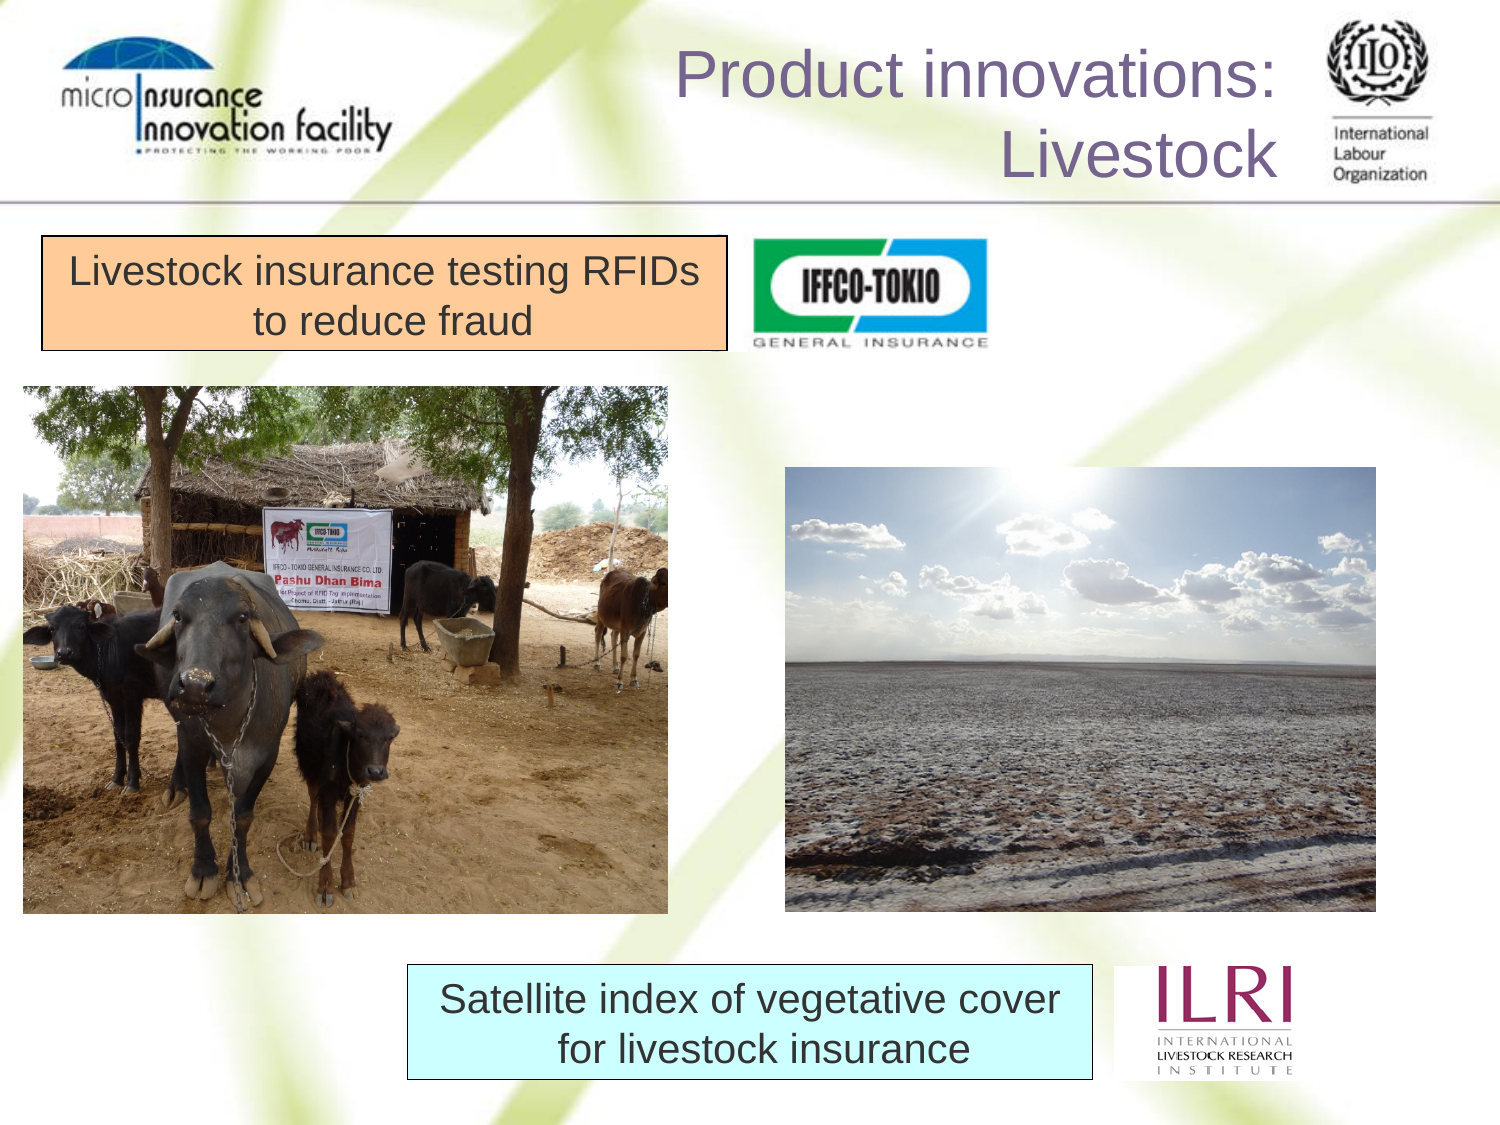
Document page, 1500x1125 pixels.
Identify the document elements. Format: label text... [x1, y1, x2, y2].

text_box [41, 234, 1055, 352]
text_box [407, 963, 1337, 1081]
title Product innovations: Livestock [466, 30, 1294, 191]
picture [0, 0, 1500, 1125]
